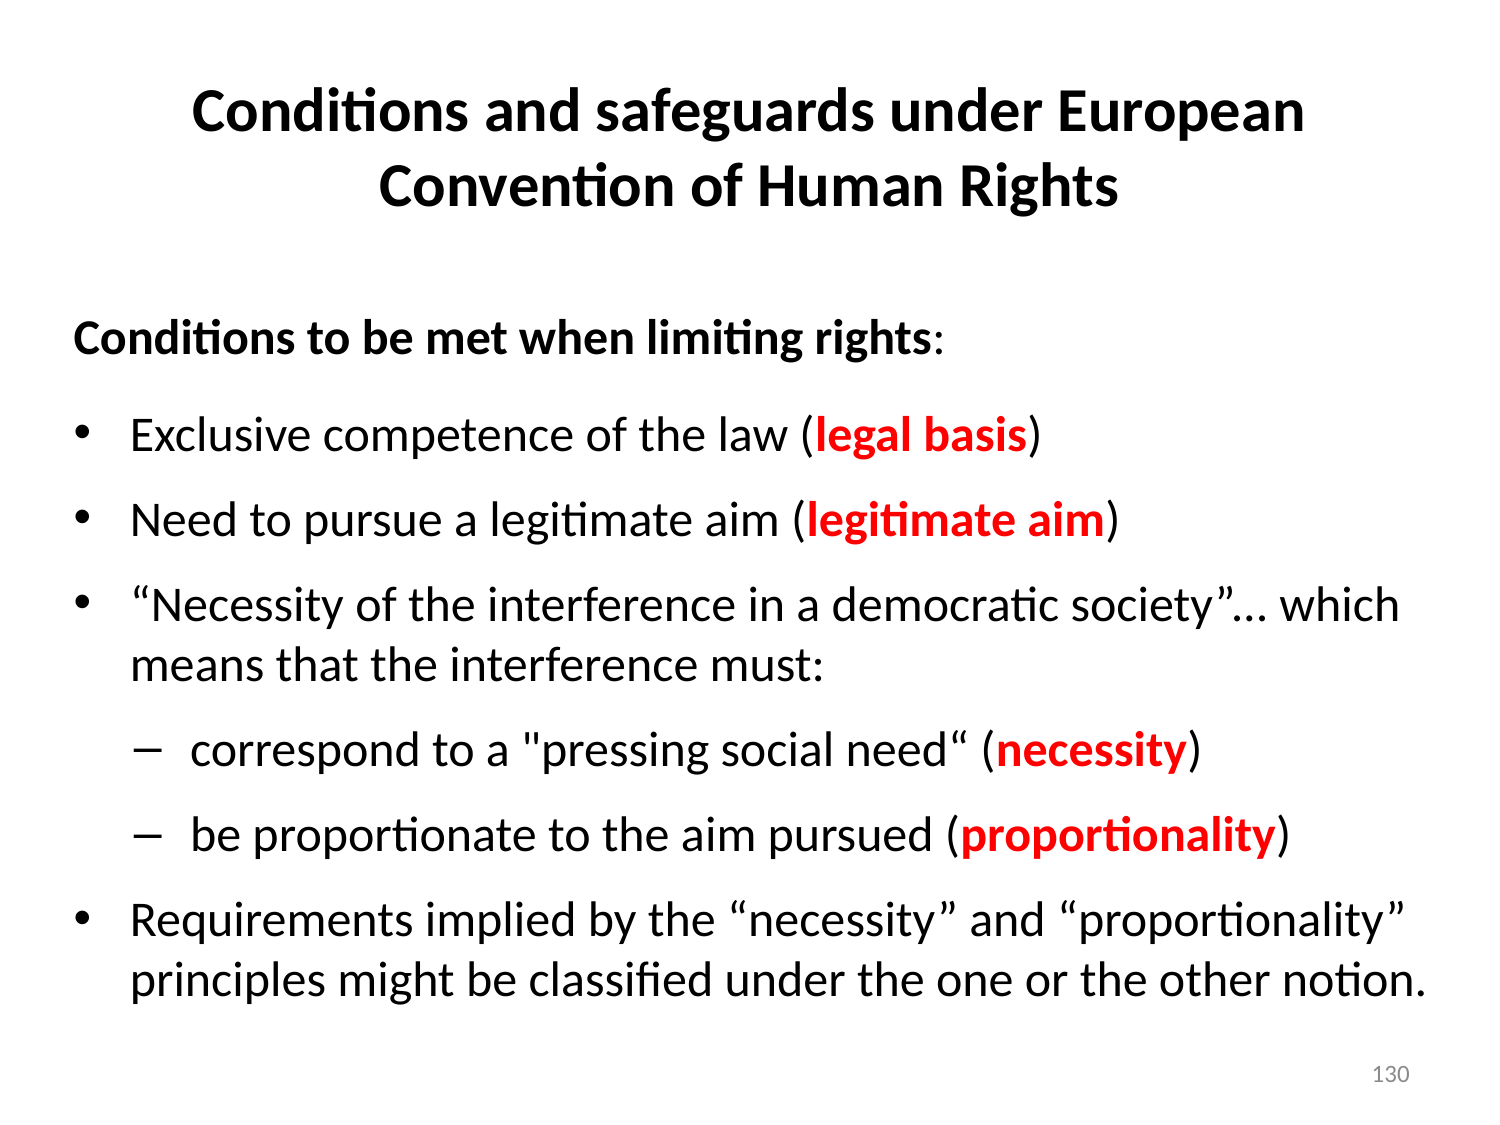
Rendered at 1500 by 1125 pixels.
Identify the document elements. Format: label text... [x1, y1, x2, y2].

list Conditions to be met when limiting rights: Exclusive competence of the law (legal basis) Need to pursue a legitimate aim (legitimate aim) “Necessity of the interference in a democratic society”... which means that the interference must: correspond to a "pressing social need“ (necessity) be proportionate to the aim pursued (proportionality) Requirements implied by the “necessity” and “proportionality” principles might be classified under the one or the other notion. [58, 296, 1447, 1048]
slide_number 130 [1074, 1042, 1425, 1103]
title Conditions and safeguards under European Convention of Human Rights [74, 44, 1426, 244]
